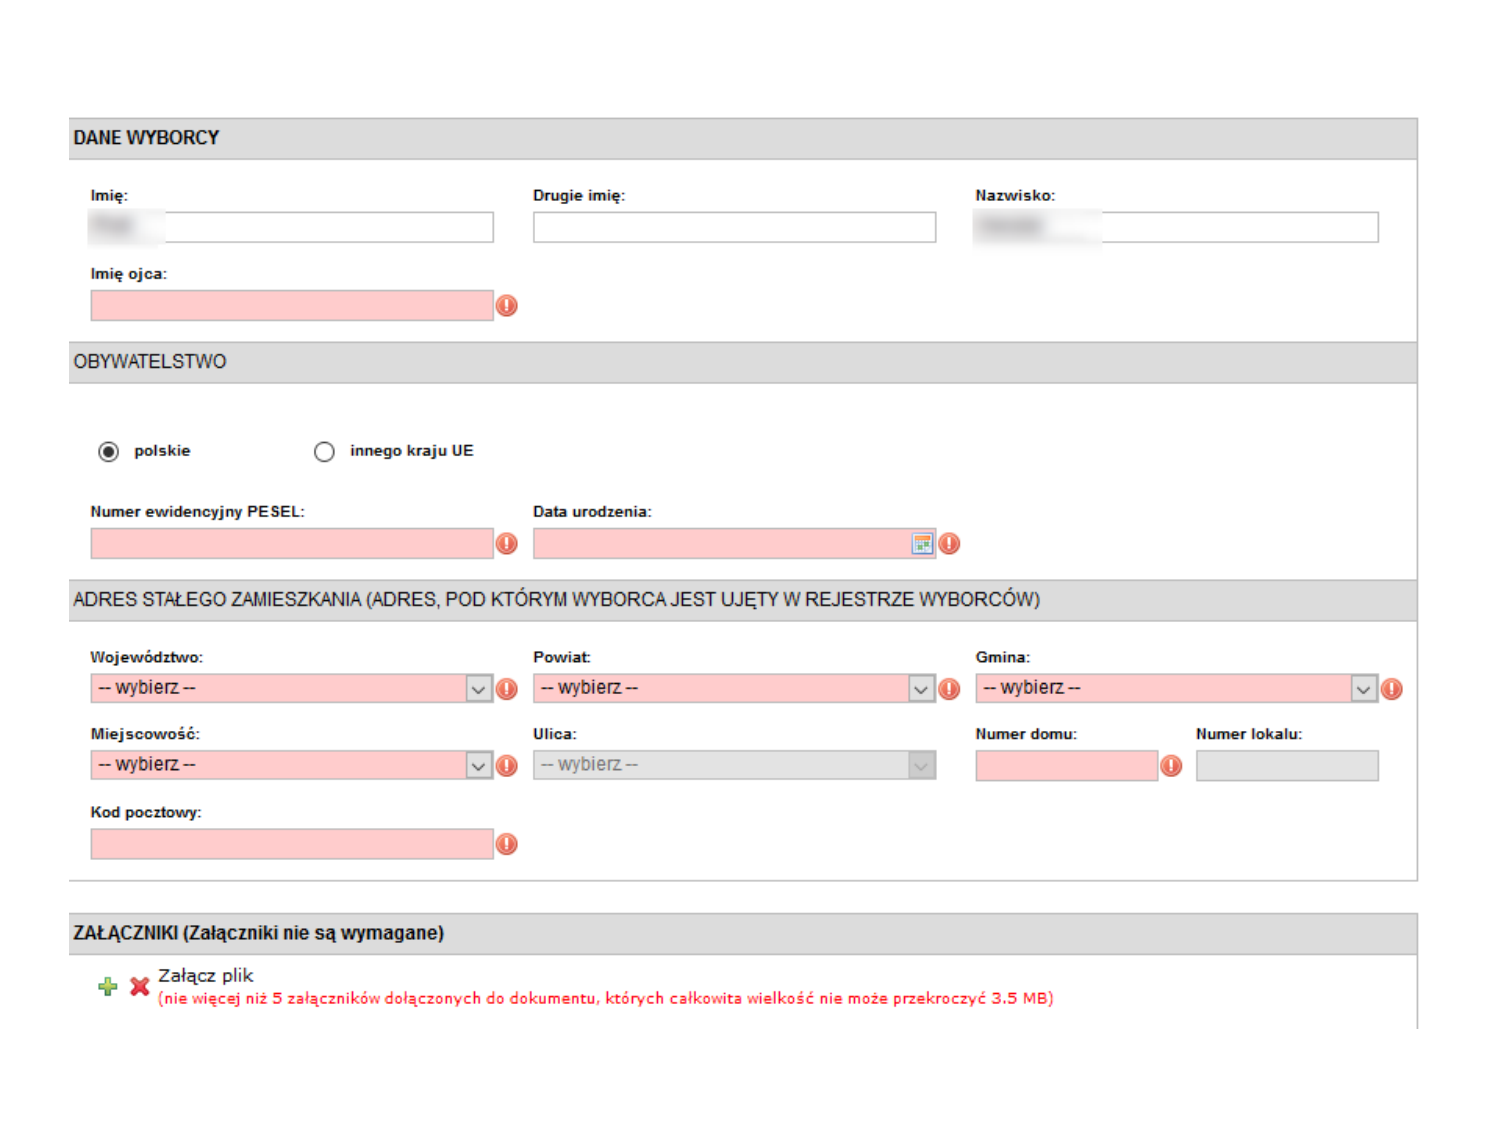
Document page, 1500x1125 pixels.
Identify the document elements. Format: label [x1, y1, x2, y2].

picture [69, 96, 1431, 1029]
